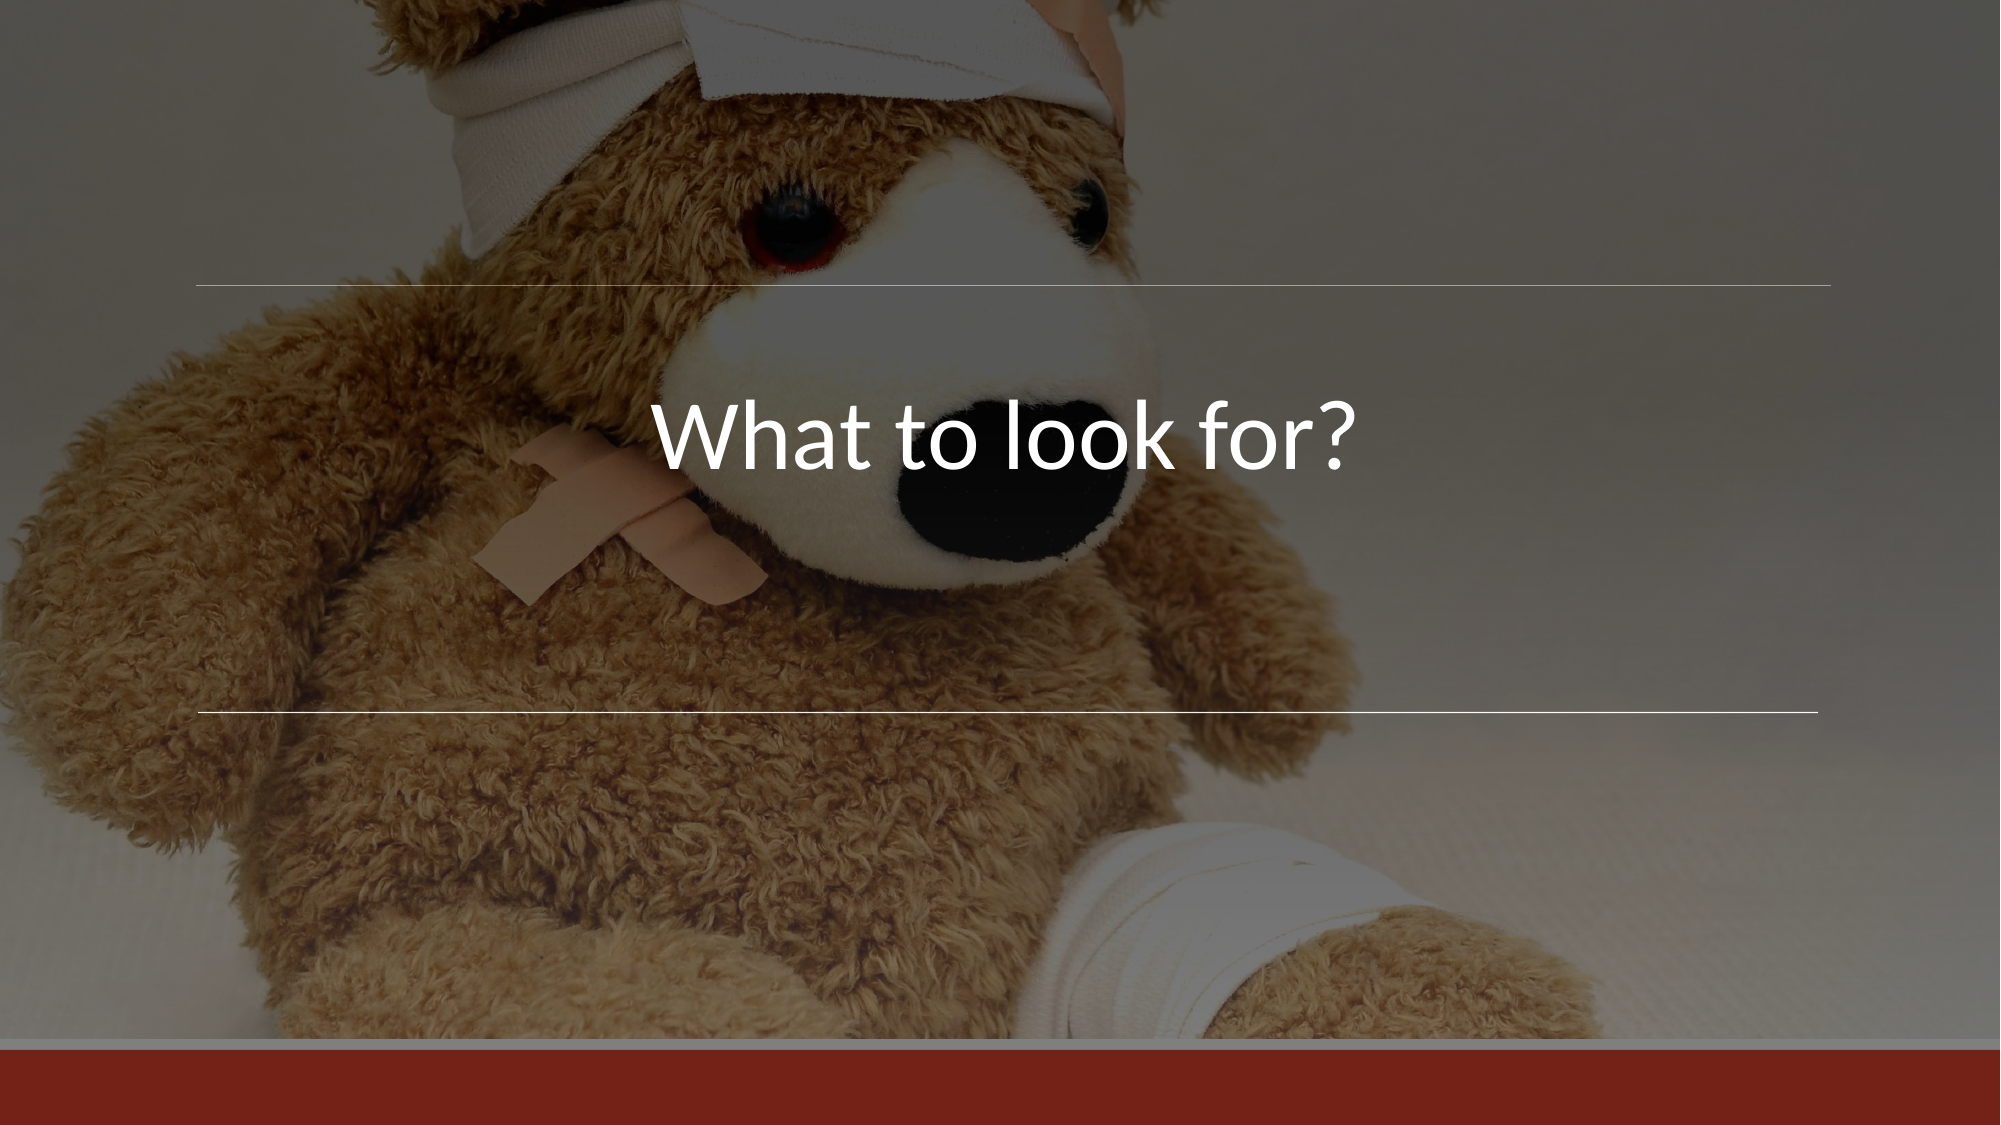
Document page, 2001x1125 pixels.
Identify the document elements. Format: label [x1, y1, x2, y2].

list [0, 0, 2000, 1125]
